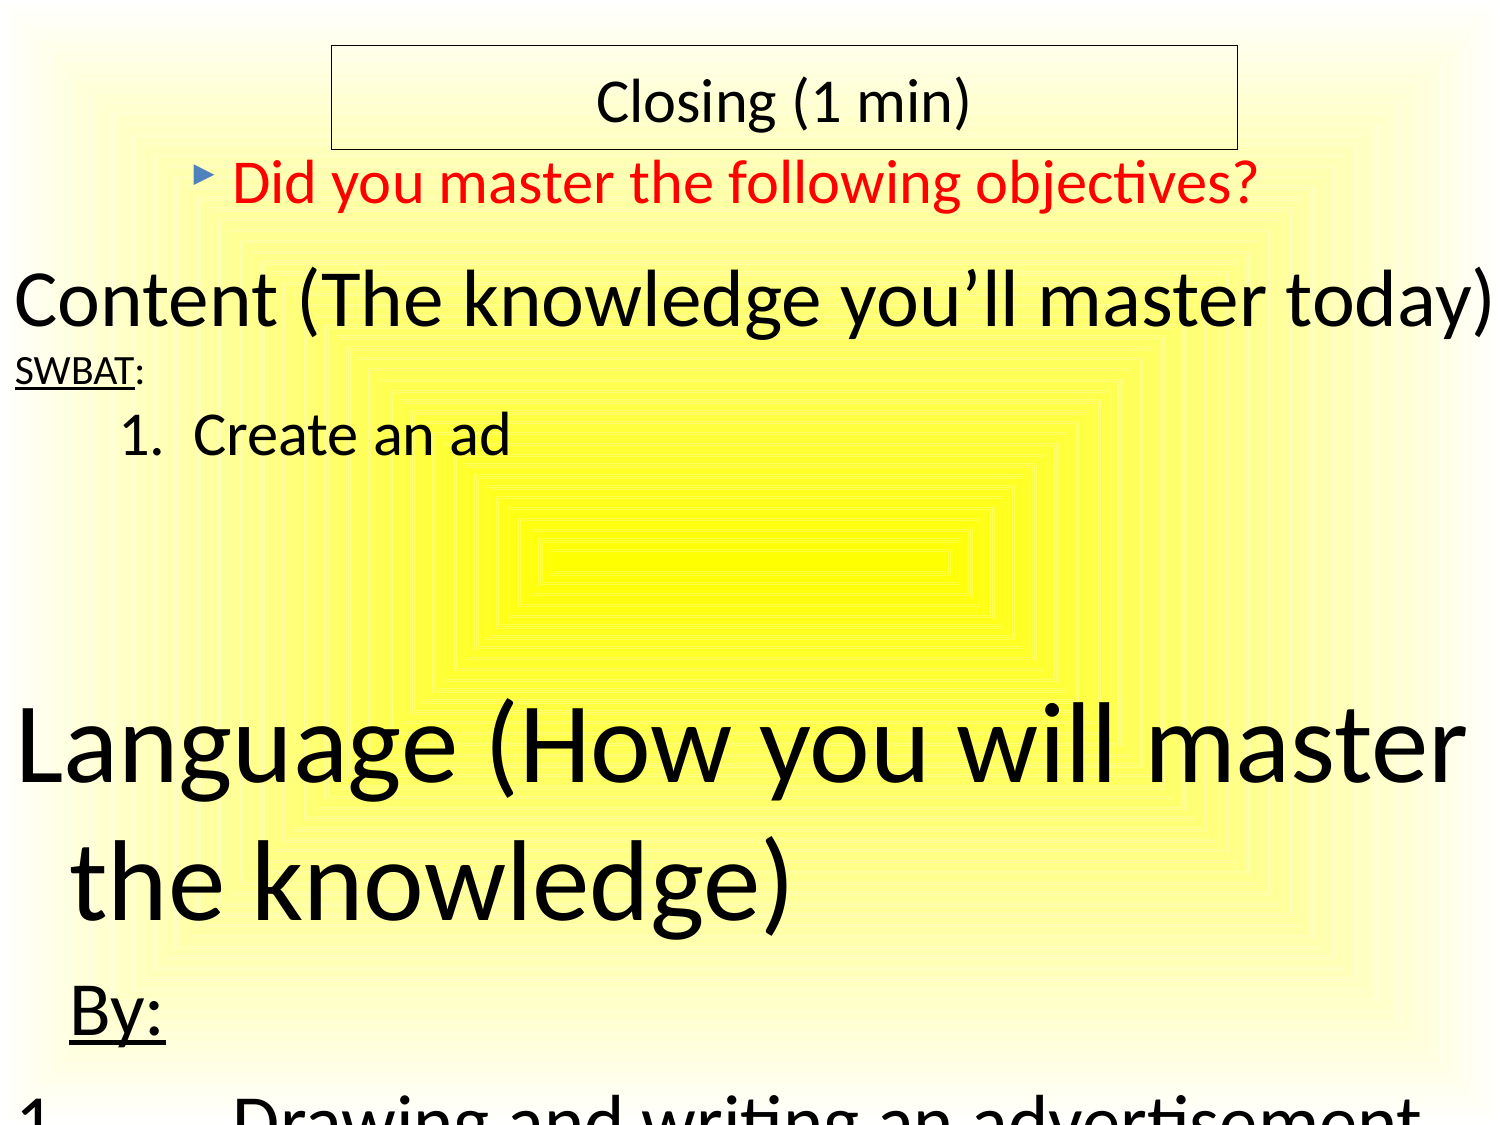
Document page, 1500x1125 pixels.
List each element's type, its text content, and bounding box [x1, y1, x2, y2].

title Closing (1 min) [331, 45, 1238, 134]
list Language (How you will master the knowledge) By: Drawing and writing an advertisement [0, 600, 1500, 1125]
text_box Content (The knowledge you’ll master today) SWBAT: Create an ad [0, 237, 1500, 475]
text_box Did you master the following objectives? [0, 134, 1434, 224]
